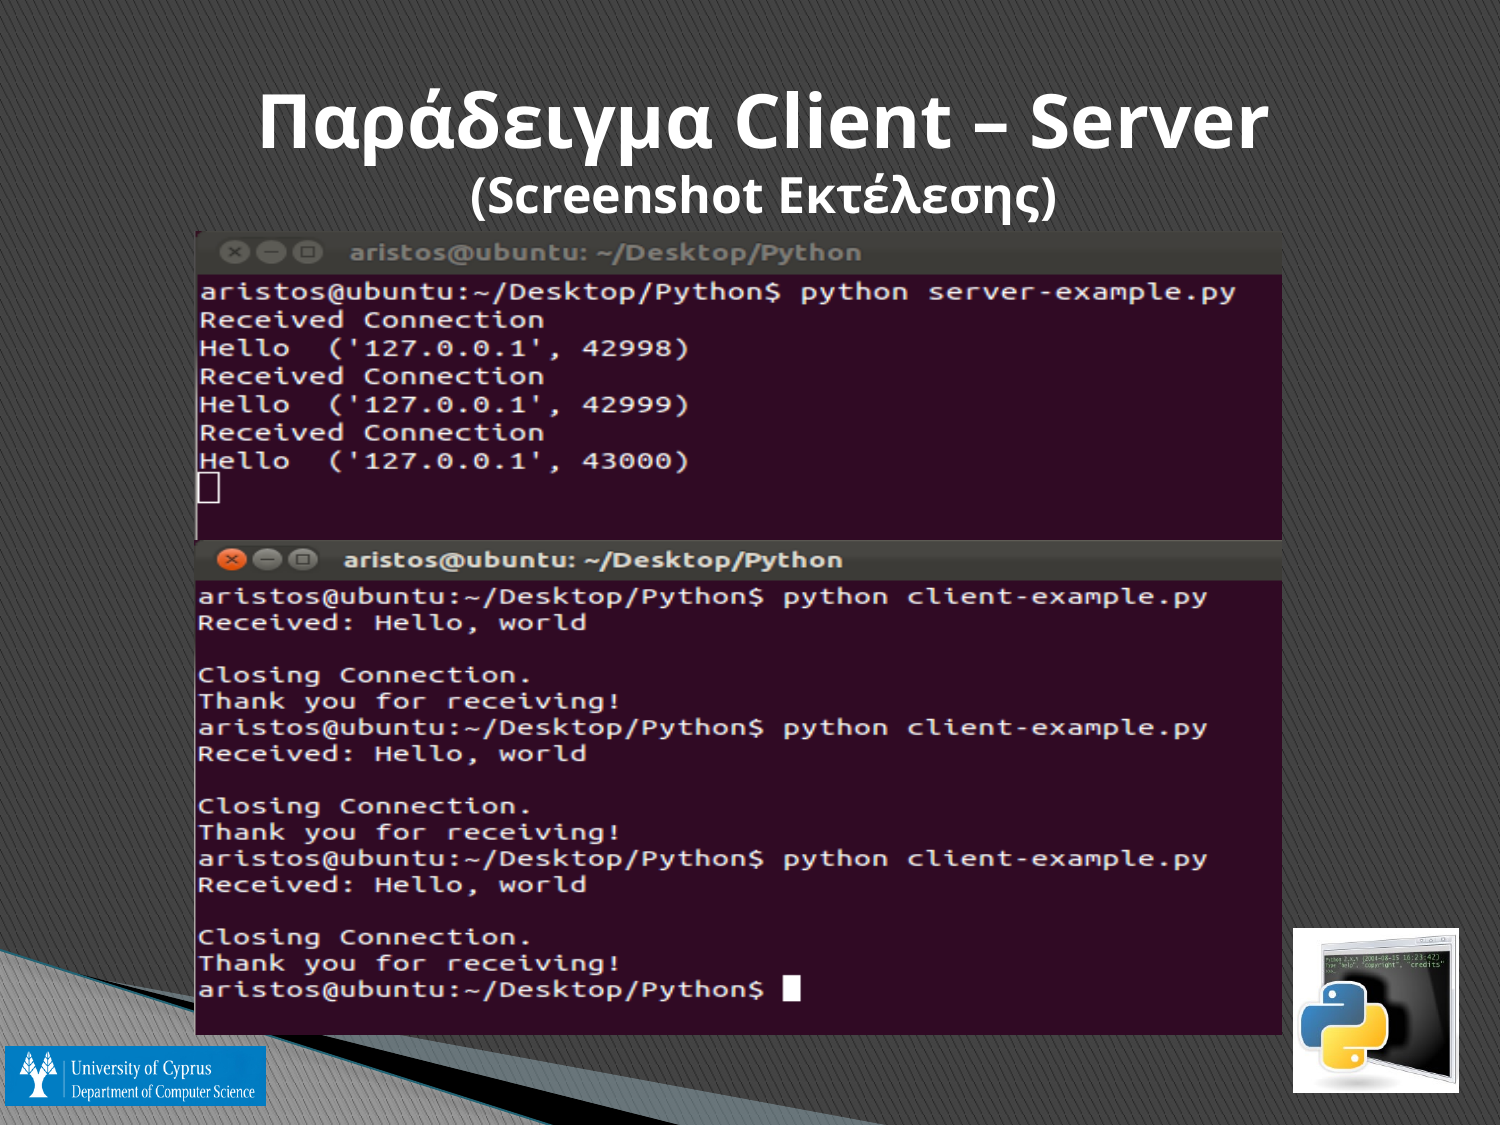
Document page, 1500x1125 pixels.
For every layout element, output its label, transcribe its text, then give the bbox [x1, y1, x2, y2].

picture [5, 1043, 274, 1107]
picture [1293, 928, 1459, 1093]
title Παράδειγμα Client – Server (Screenshot Εκτέλεσης) [88, 54, 1439, 243]
picture [193, 231, 1282, 1036]
